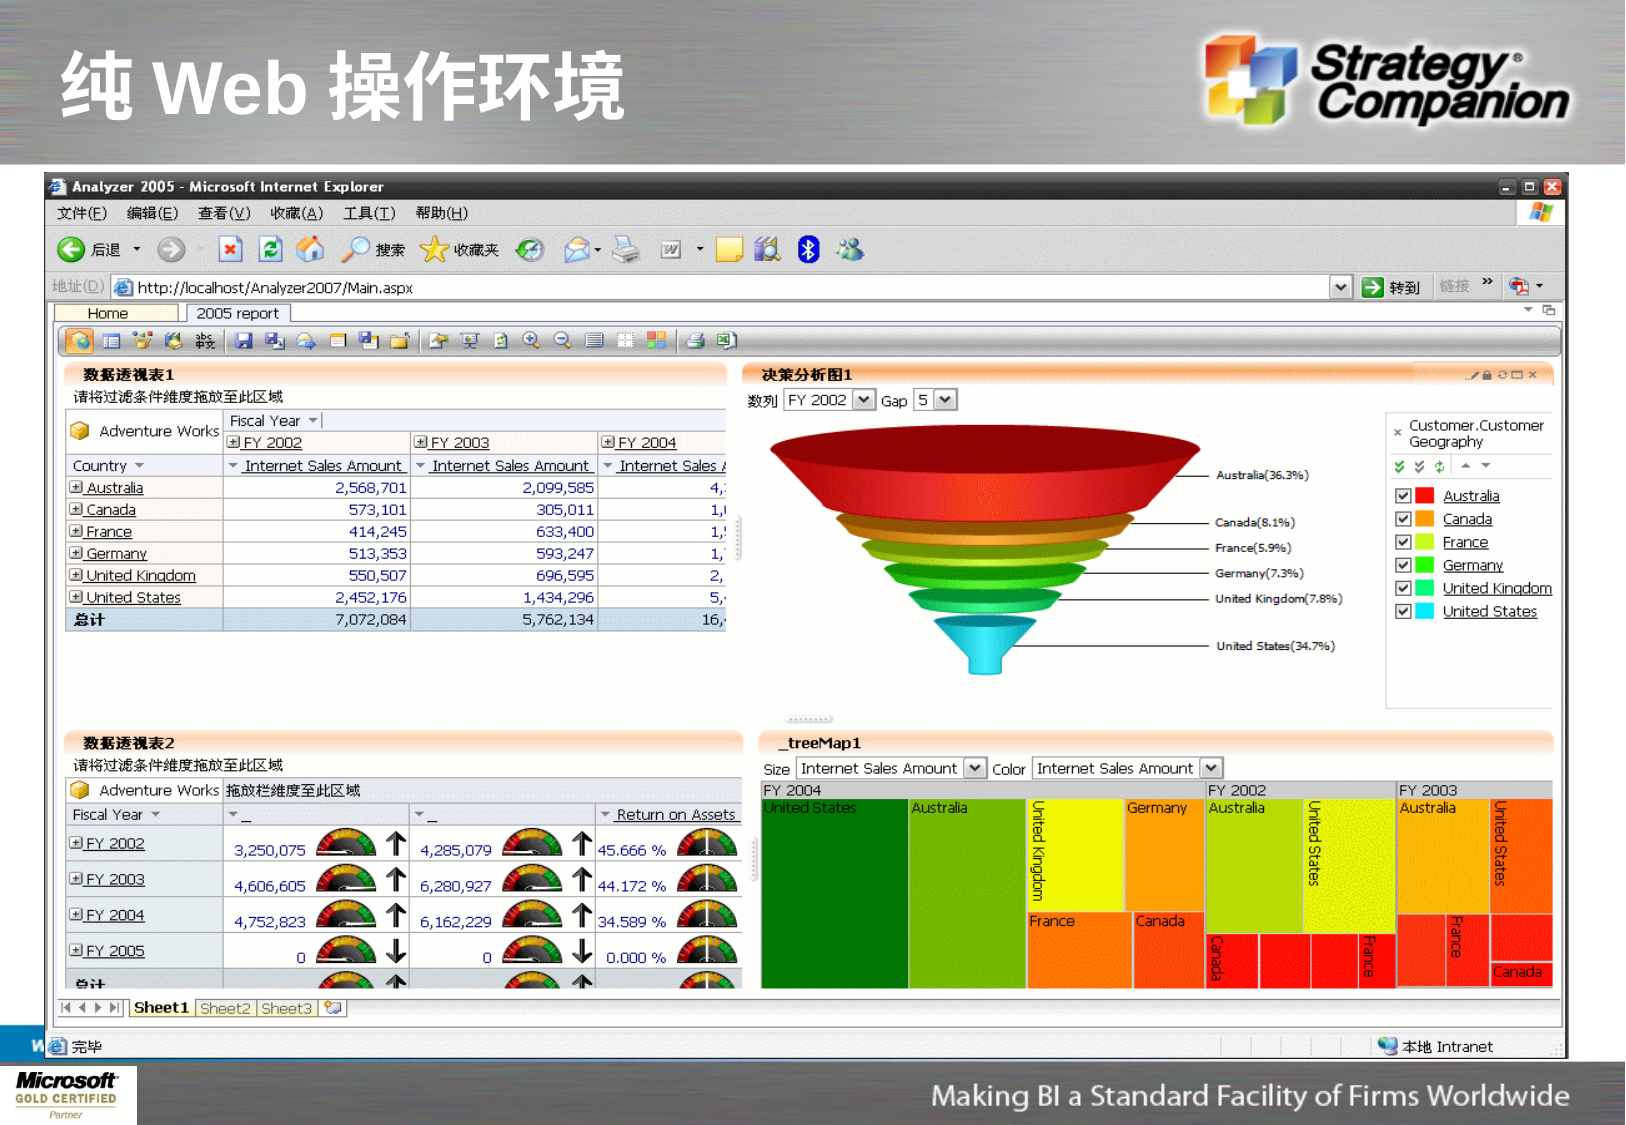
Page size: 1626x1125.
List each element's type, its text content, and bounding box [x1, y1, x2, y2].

picture [0, 0, 1625, 1125]
title 纯Web操作环境 [44, 6, 1210, 162]
